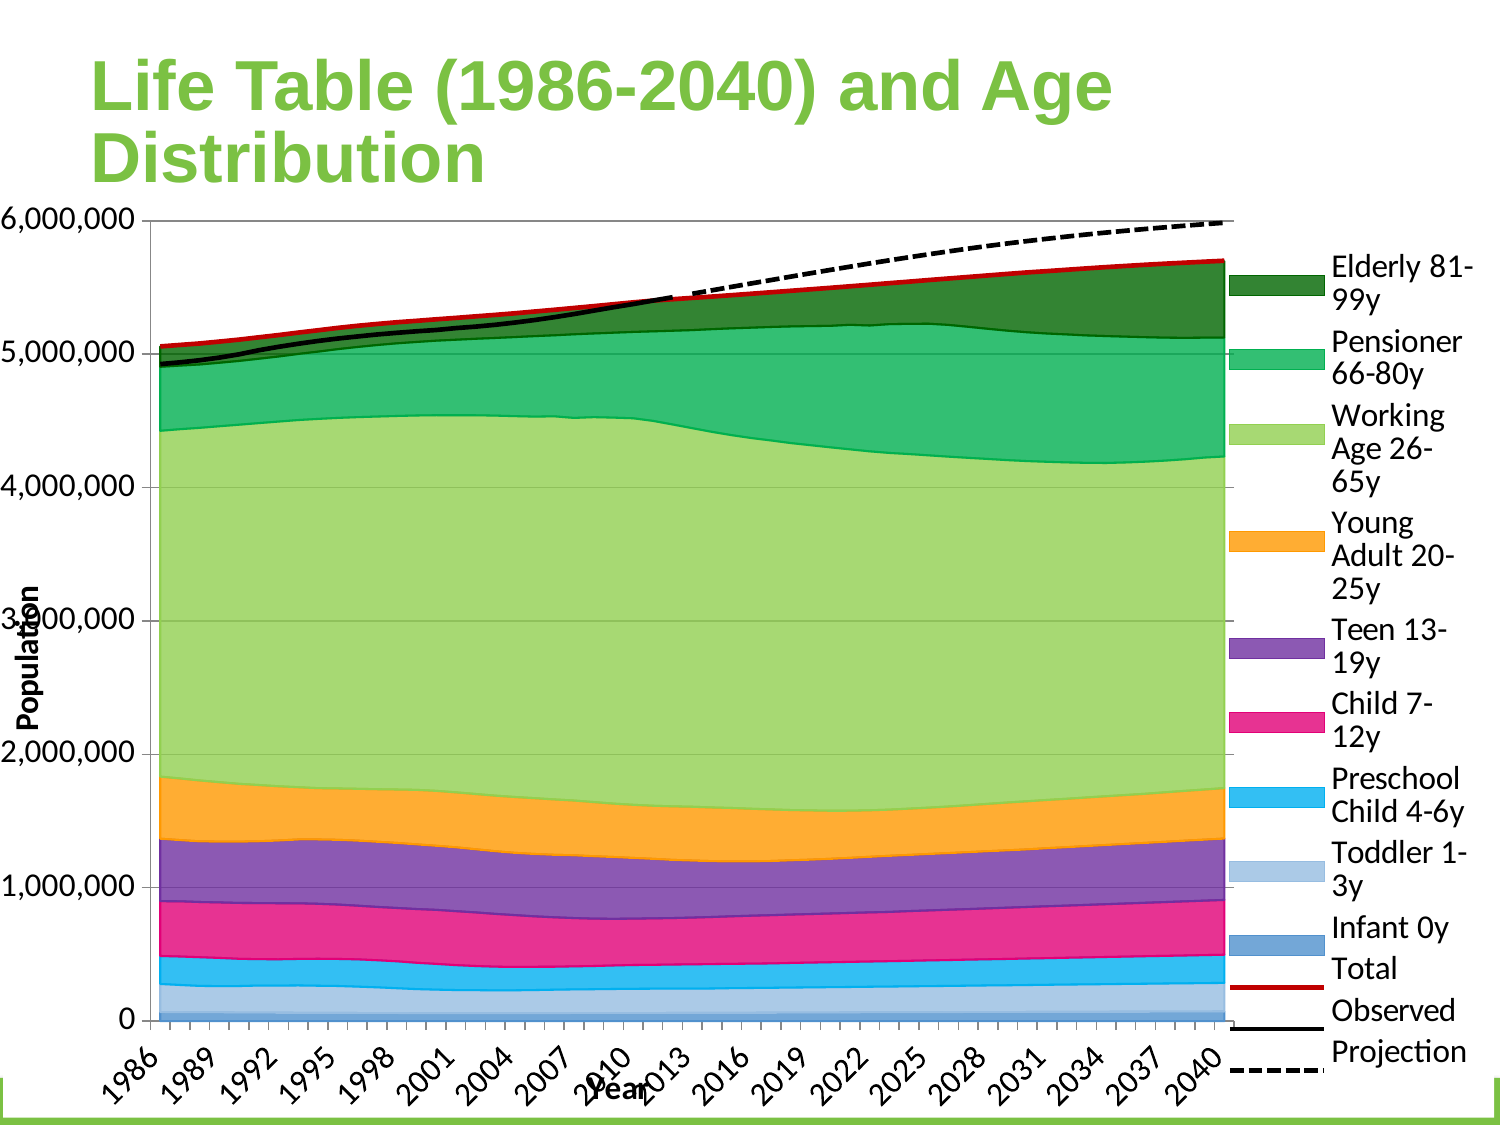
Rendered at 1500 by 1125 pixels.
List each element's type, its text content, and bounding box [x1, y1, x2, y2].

chart [0, 197, 1495, 1118]
title Life Table (1986-2040) and Age Distribution [75, 50, 1425, 195]
